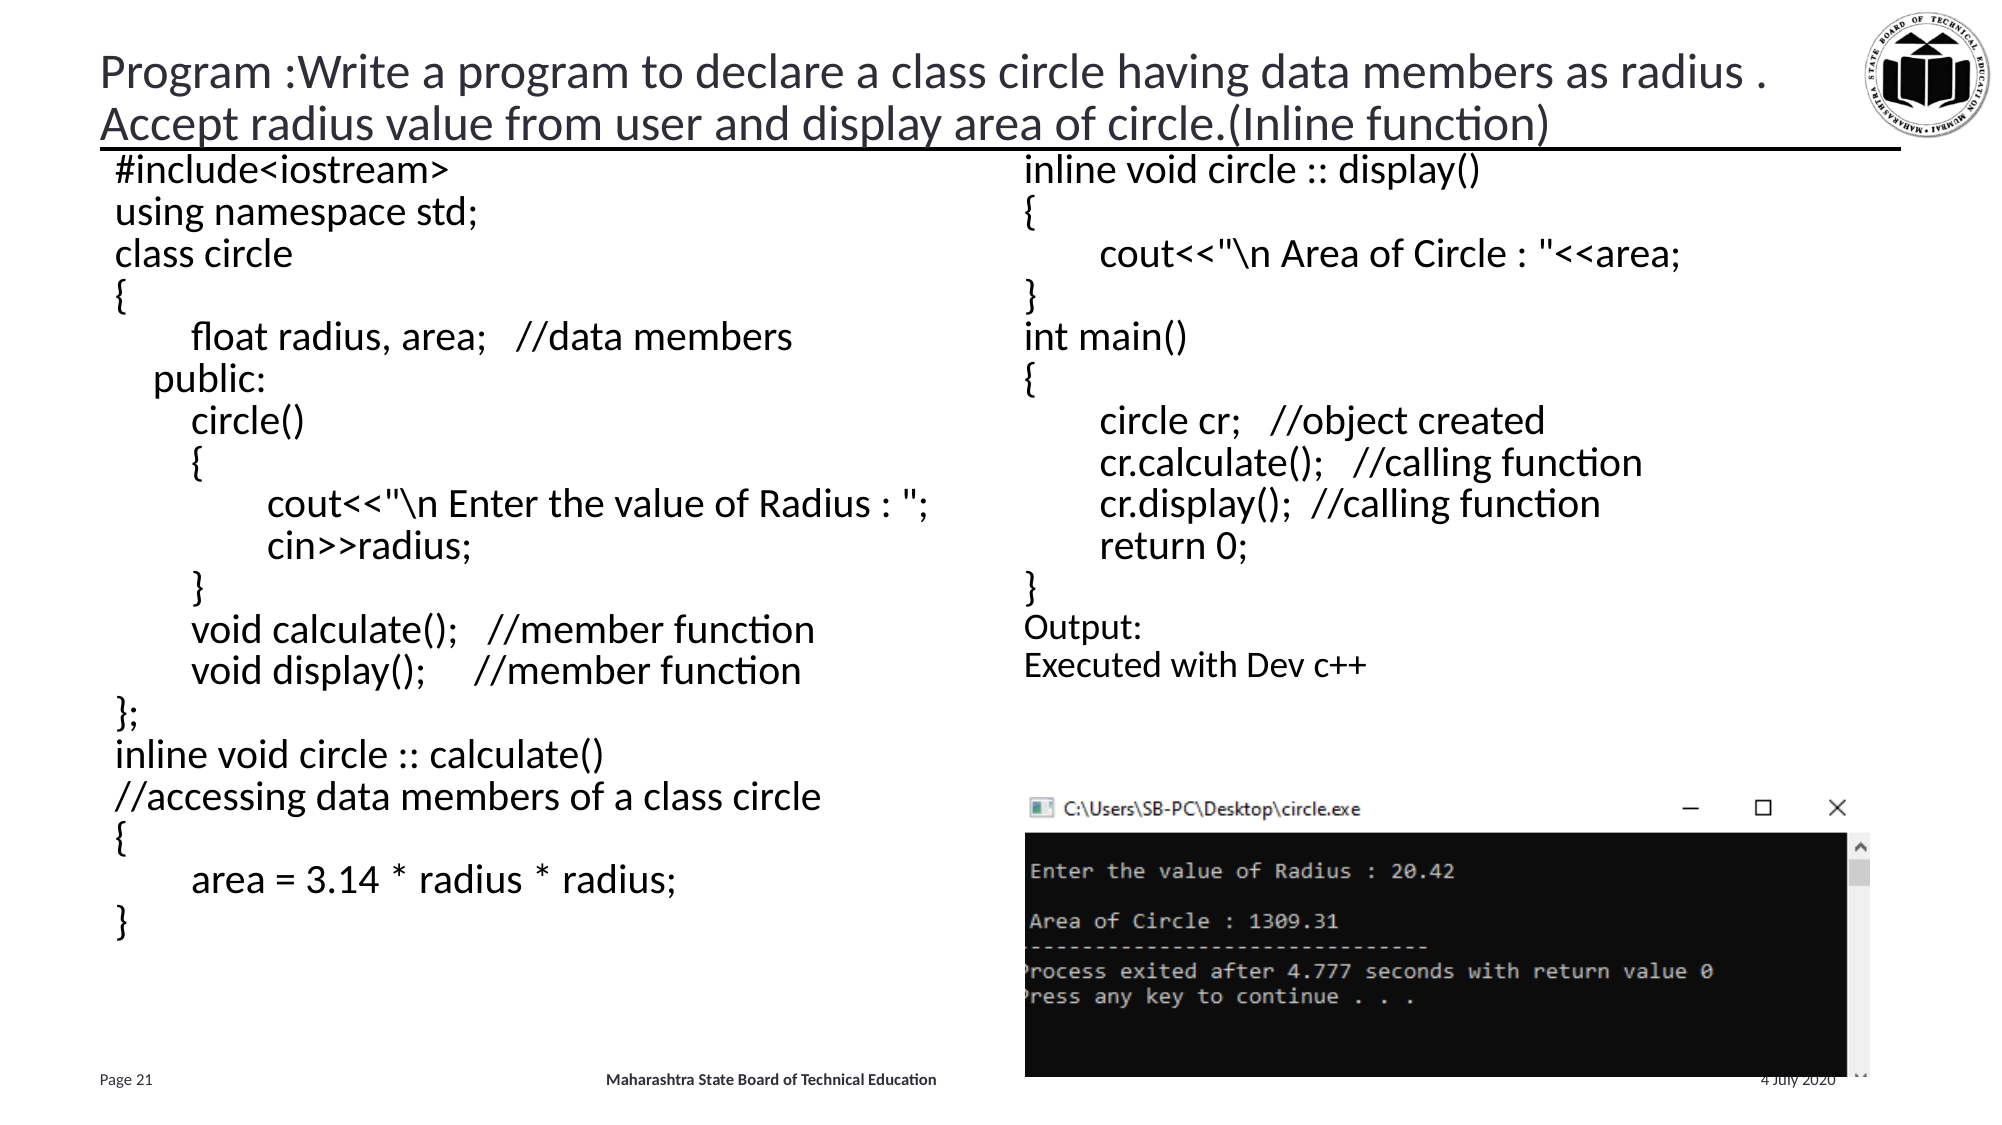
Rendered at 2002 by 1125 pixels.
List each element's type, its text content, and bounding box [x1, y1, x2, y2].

picture [1852, 0, 2001, 149]
title Program :Write a program to declare a class circle having data members as radius . Accept radius value from user and display area of circle.(Inline function) [100, 48, 1901, 146]
table_header inline void circle :: display() { cout<<"\n Area of Circle : "<<area; } int main() { circle cr; //object created cr.calculate(); //calling function cr.display(); //calling function return 0; } Output: Executed with Dev c++ [1009, 145, 1895, 1057]
table_header #include<iostream> using namespace std; class circle { float radius, area; //data members public: circle() { cout<<"\n Enter the value of Radius : "; cin>>radius; } void calculate(); //member function void display(); //member function }; inline void circle :: calculate() //accessing data members of a class circle { area = 3.14 * radius * radius; } [100, 145, 1009, 1057]
picture [1024, 796, 1870, 1077]
